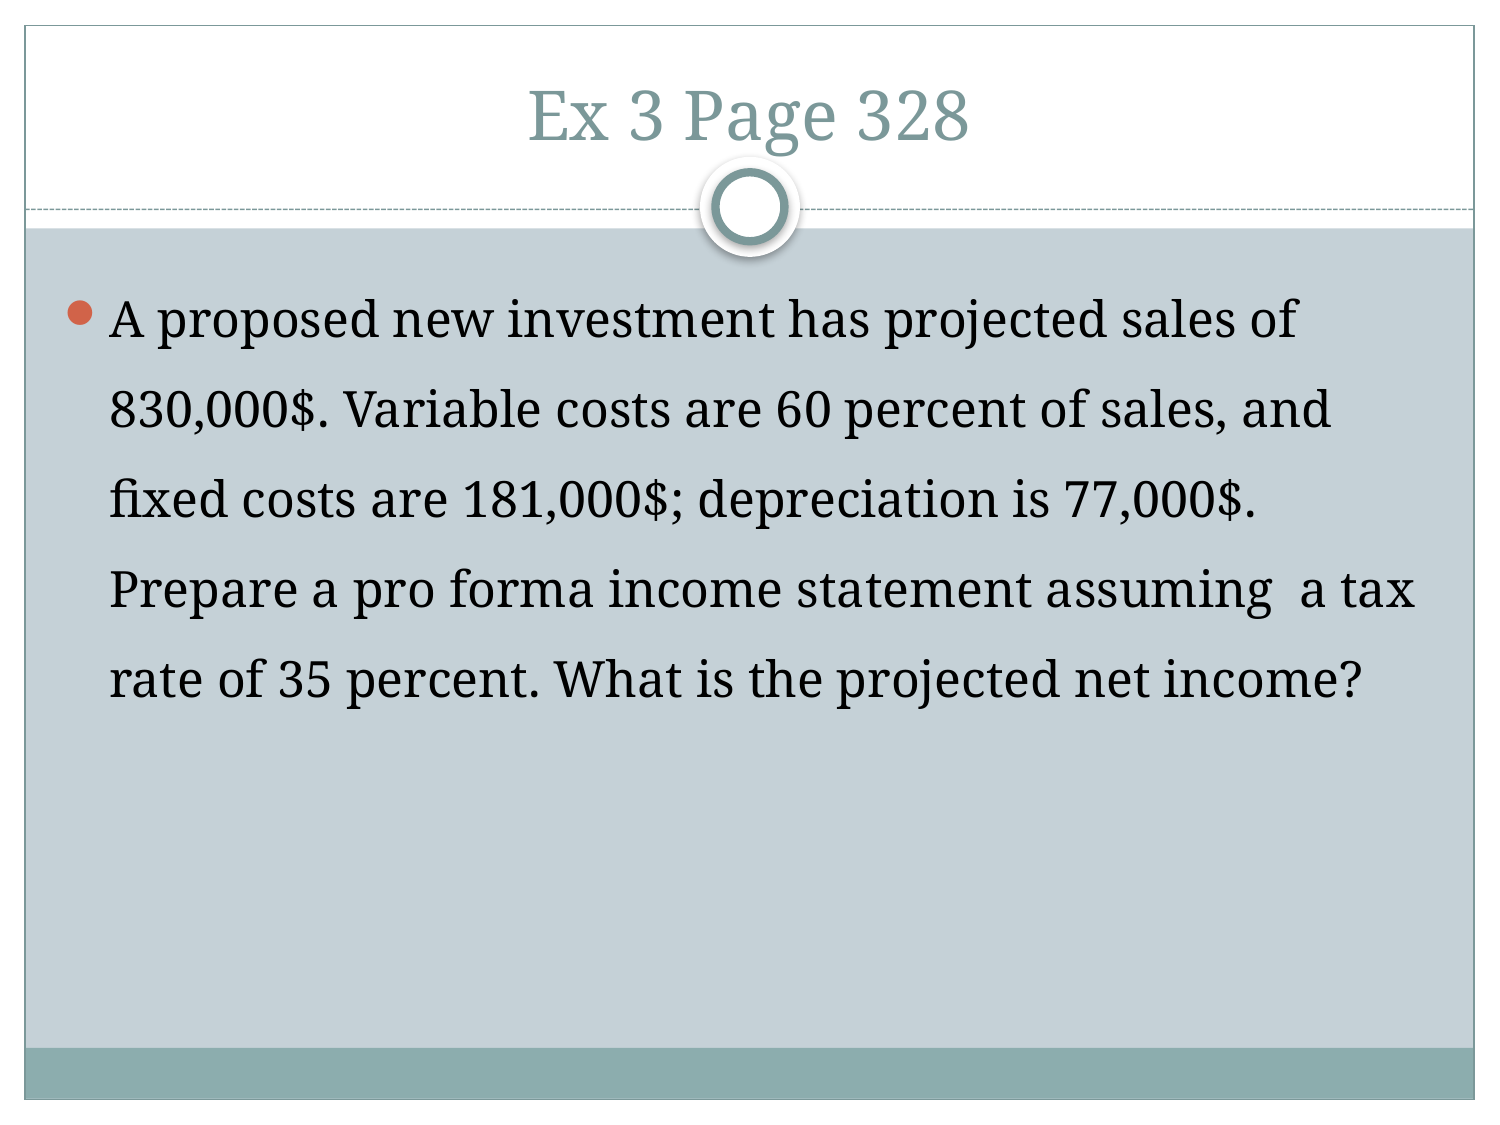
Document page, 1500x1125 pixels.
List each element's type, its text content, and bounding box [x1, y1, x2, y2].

title Ex 3 Page 328 [49, 37, 1450, 162]
list A proposed new investment has projected sales of 830,000$. Variable costs are 60 percent of sales, and fixed costs are 181,000$; depreciation is 77,000$. Prepare a pro forma income statement assuming a tax rate of 35 percent. What is the projected net income? [49, 250, 1445, 1001]
